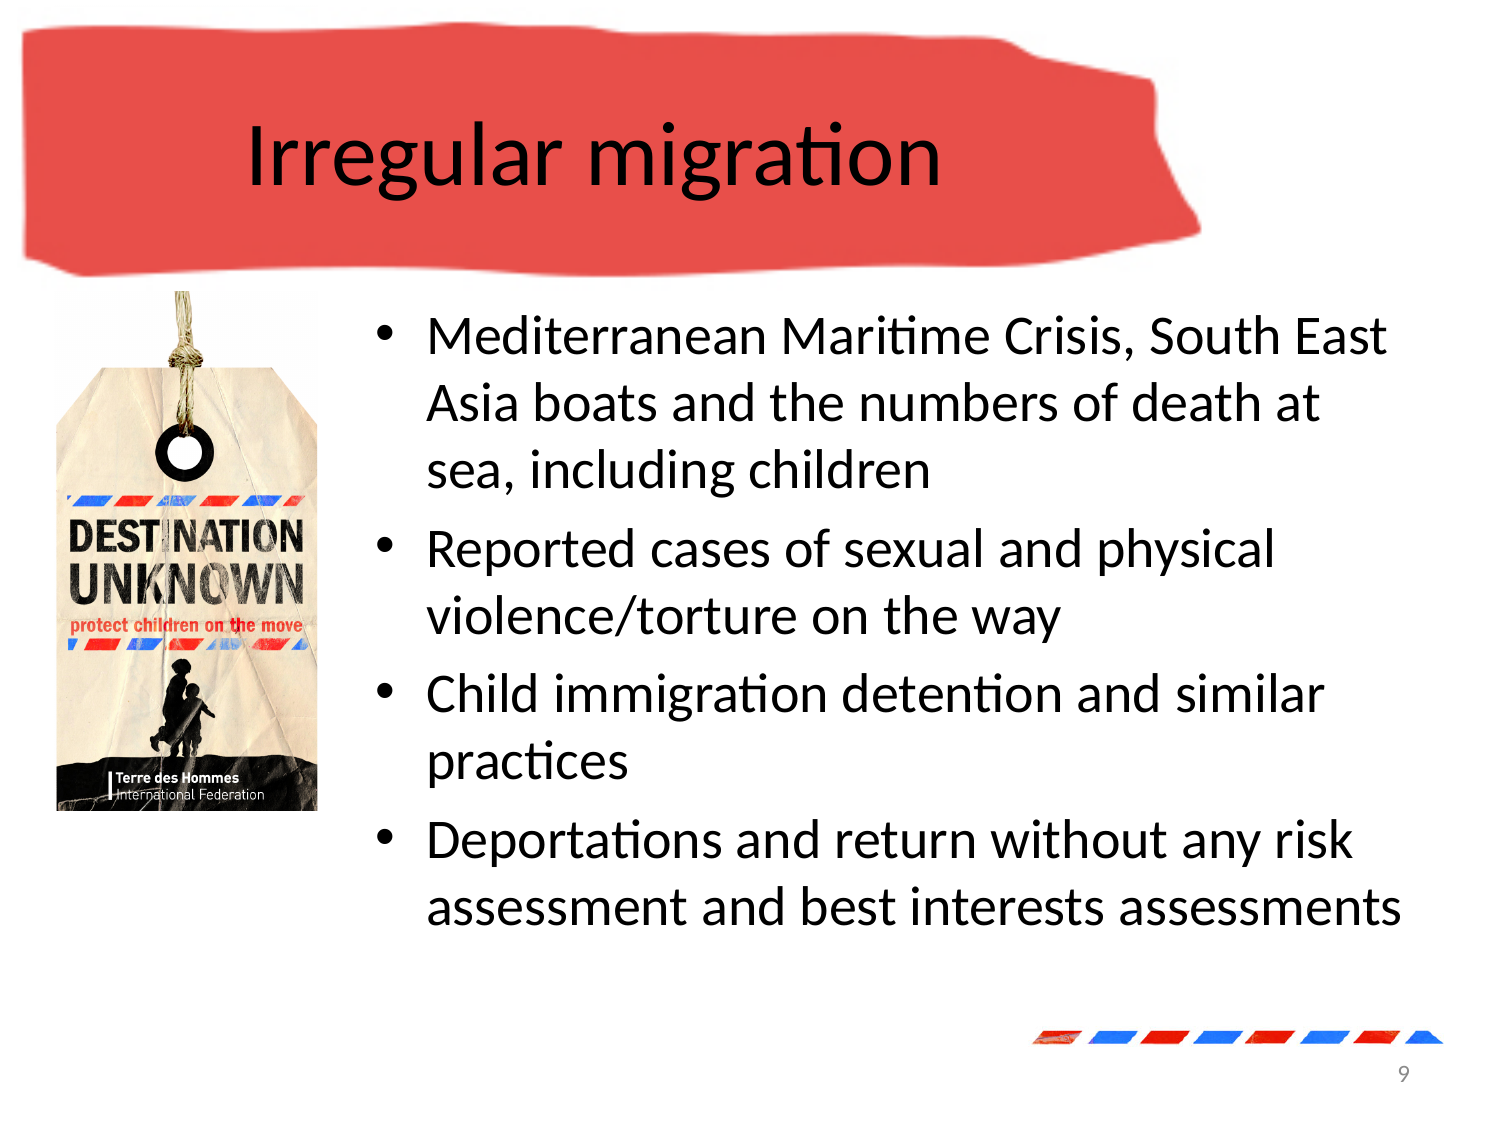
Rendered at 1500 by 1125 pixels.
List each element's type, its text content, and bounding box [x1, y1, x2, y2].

list Mediterranean Maritime Crisis, South East Asia boats and the numbers of death at sea, including children Reported cases of sexual and physical violence/torture on the way Child immigration detention and similar practices Deportations and return without any risk assessment and best interests assessments [360, 290, 1425, 1005]
slide_number 9 [1074, 1042, 1425, 1103]
picture [1028, 1019, 1447, 1059]
picture [17, 5, 1258, 811]
title Irregular migration [41, 55, 1149, 243]
